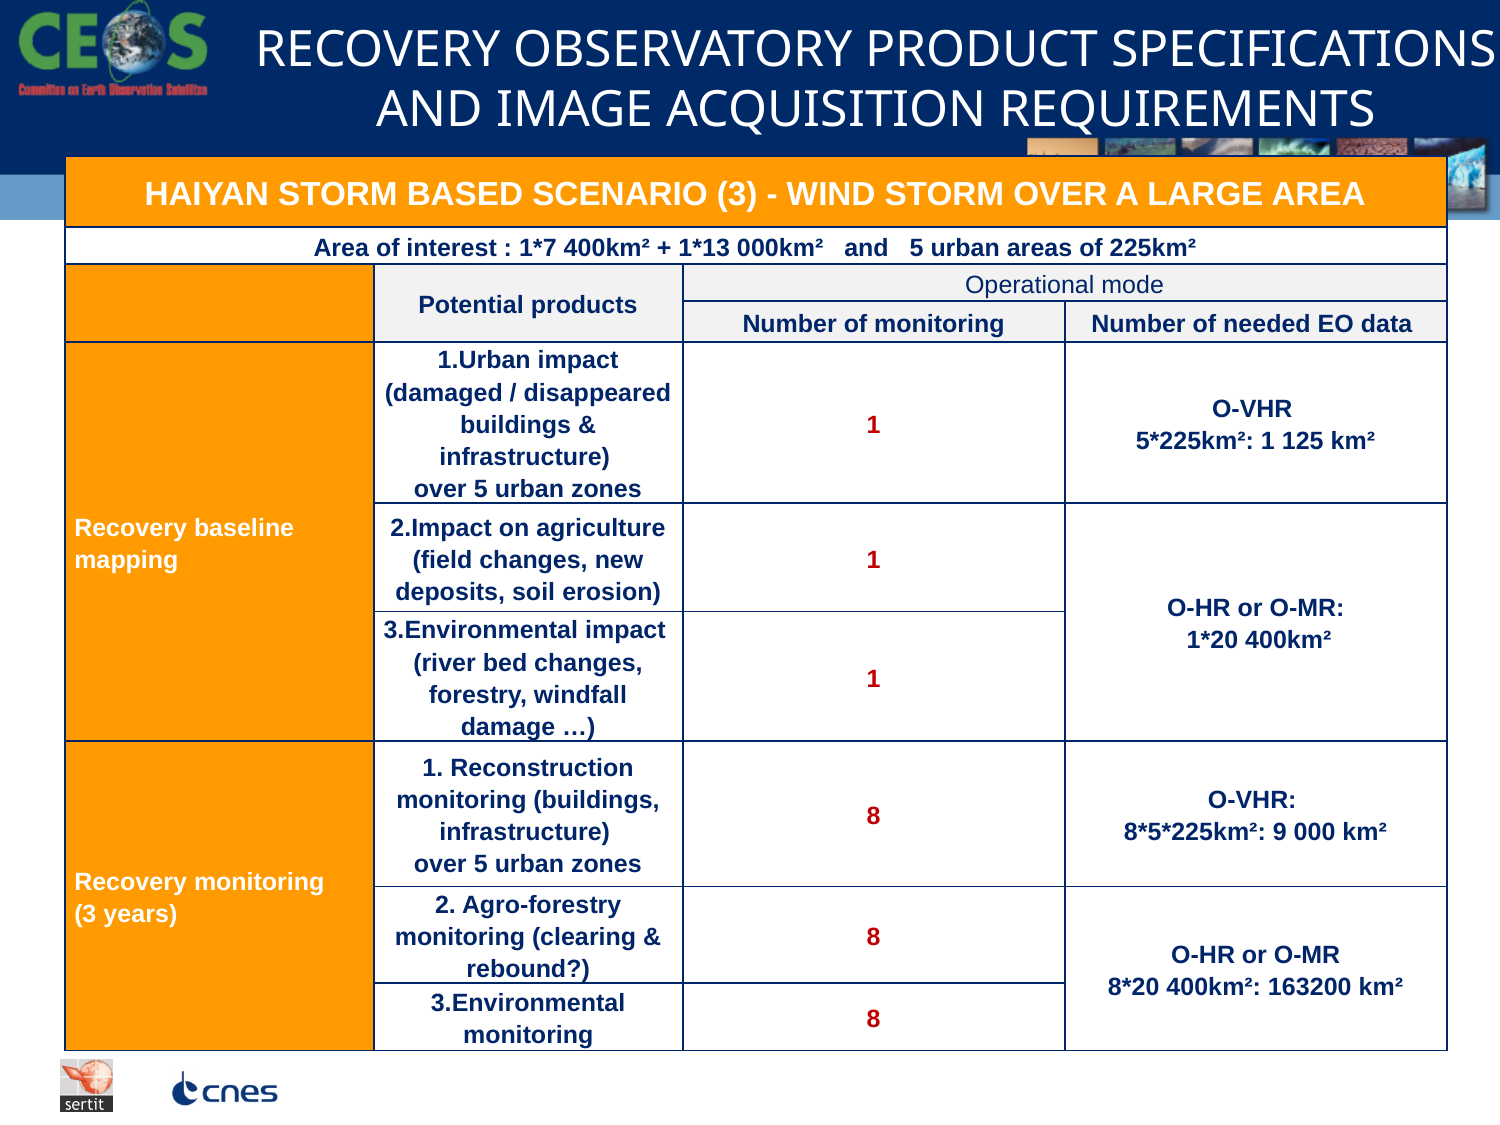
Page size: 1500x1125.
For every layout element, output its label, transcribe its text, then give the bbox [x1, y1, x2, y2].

table_cell O-VHR: 8*5*225km²: 9 000 km² [1066, 742, 1446, 886]
table_cell 3.Environmental monitoring [375, 984, 682, 1050]
table_cell O-HR or O-MR: 1*20 400km² [1066, 504, 1446, 740]
table_cell 2.Impact on agriculture (field changes, new deposits, soil erosion) [375, 504, 682, 611]
table_cell 1 [684, 612, 1064, 740]
picture [0, 0, 1500, 220]
table_cell 8 [684, 742, 1064, 886]
table_cell 8 [684, 984, 1064, 1050]
table_cell 1 [684, 343, 1064, 502]
table_cell Number of needed EO data [1066, 302, 1446, 341]
table_cell 3.Environmental impact (river bed changes, forestry, windfall damage …) [375, 612, 682, 740]
table_cell 2. Agro-forestry monitoring (clearing & rebound?) [375, 887, 682, 982]
table_cell 1 [684, 504, 1064, 611]
table_cell O-HR or O-MR 8*20 400km²: 163200 km² [1066, 887, 1446, 1050]
picture [170, 1070, 278, 1106]
table_cell [66, 265, 373, 341]
table_cell Recovery baseline mapping [66, 343, 373, 740]
table_cell 8 [684, 887, 1064, 982]
table_header HAIYAN STORM BASED SCENARIO (3) - WIND STORM OVER A LARGE AREA [66, 157, 1446, 226]
table_cell Operational mode [684, 265, 1446, 300]
table_cell Number of monitoring [684, 302, 1064, 341]
table_cell Potential products [375, 265, 682, 341]
table_cell 1.Urban impact (damaged / disappeared buildings & infrastructure) over 5 urban zones [375, 343, 682, 502]
table_cell Area of interest : 1*7 400km² + 1*13 000km² and 5 urban areas of 225km² [66, 228, 1446, 263]
table_cell O-VHR 5*225km²: 1 125 km² [1066, 343, 1446, 502]
table_cell Recovery monitoring (3 years) [66, 742, 373, 1050]
picture [60, 1059, 113, 1112]
table_cell 1. Reconstruction monitoring (buildings, infrastructure) over 5 urban zones [375, 742, 682, 886]
text_box RECOVERY OBSERVATORY PRODUCT SPECIFICATIONS AND IMAGE ACQUISITION REQUIREMENTS [224, 8, 1500, 144]
